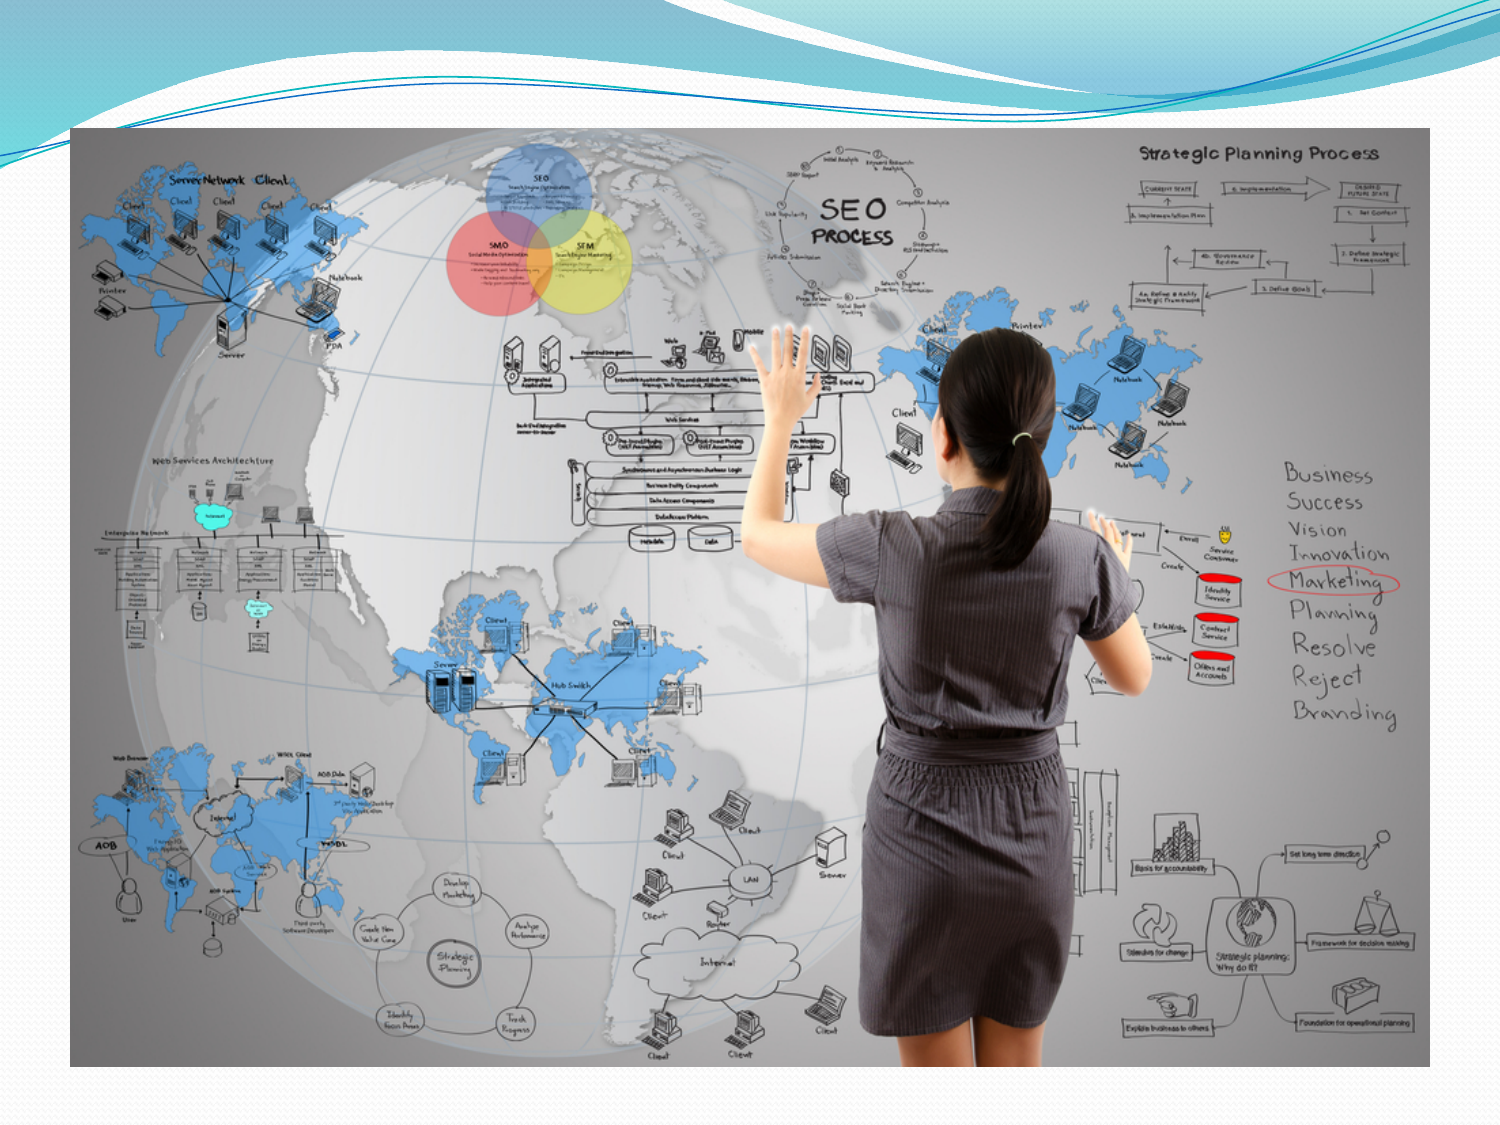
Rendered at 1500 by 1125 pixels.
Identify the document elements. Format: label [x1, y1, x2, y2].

list [70, 128, 1430, 1067]
